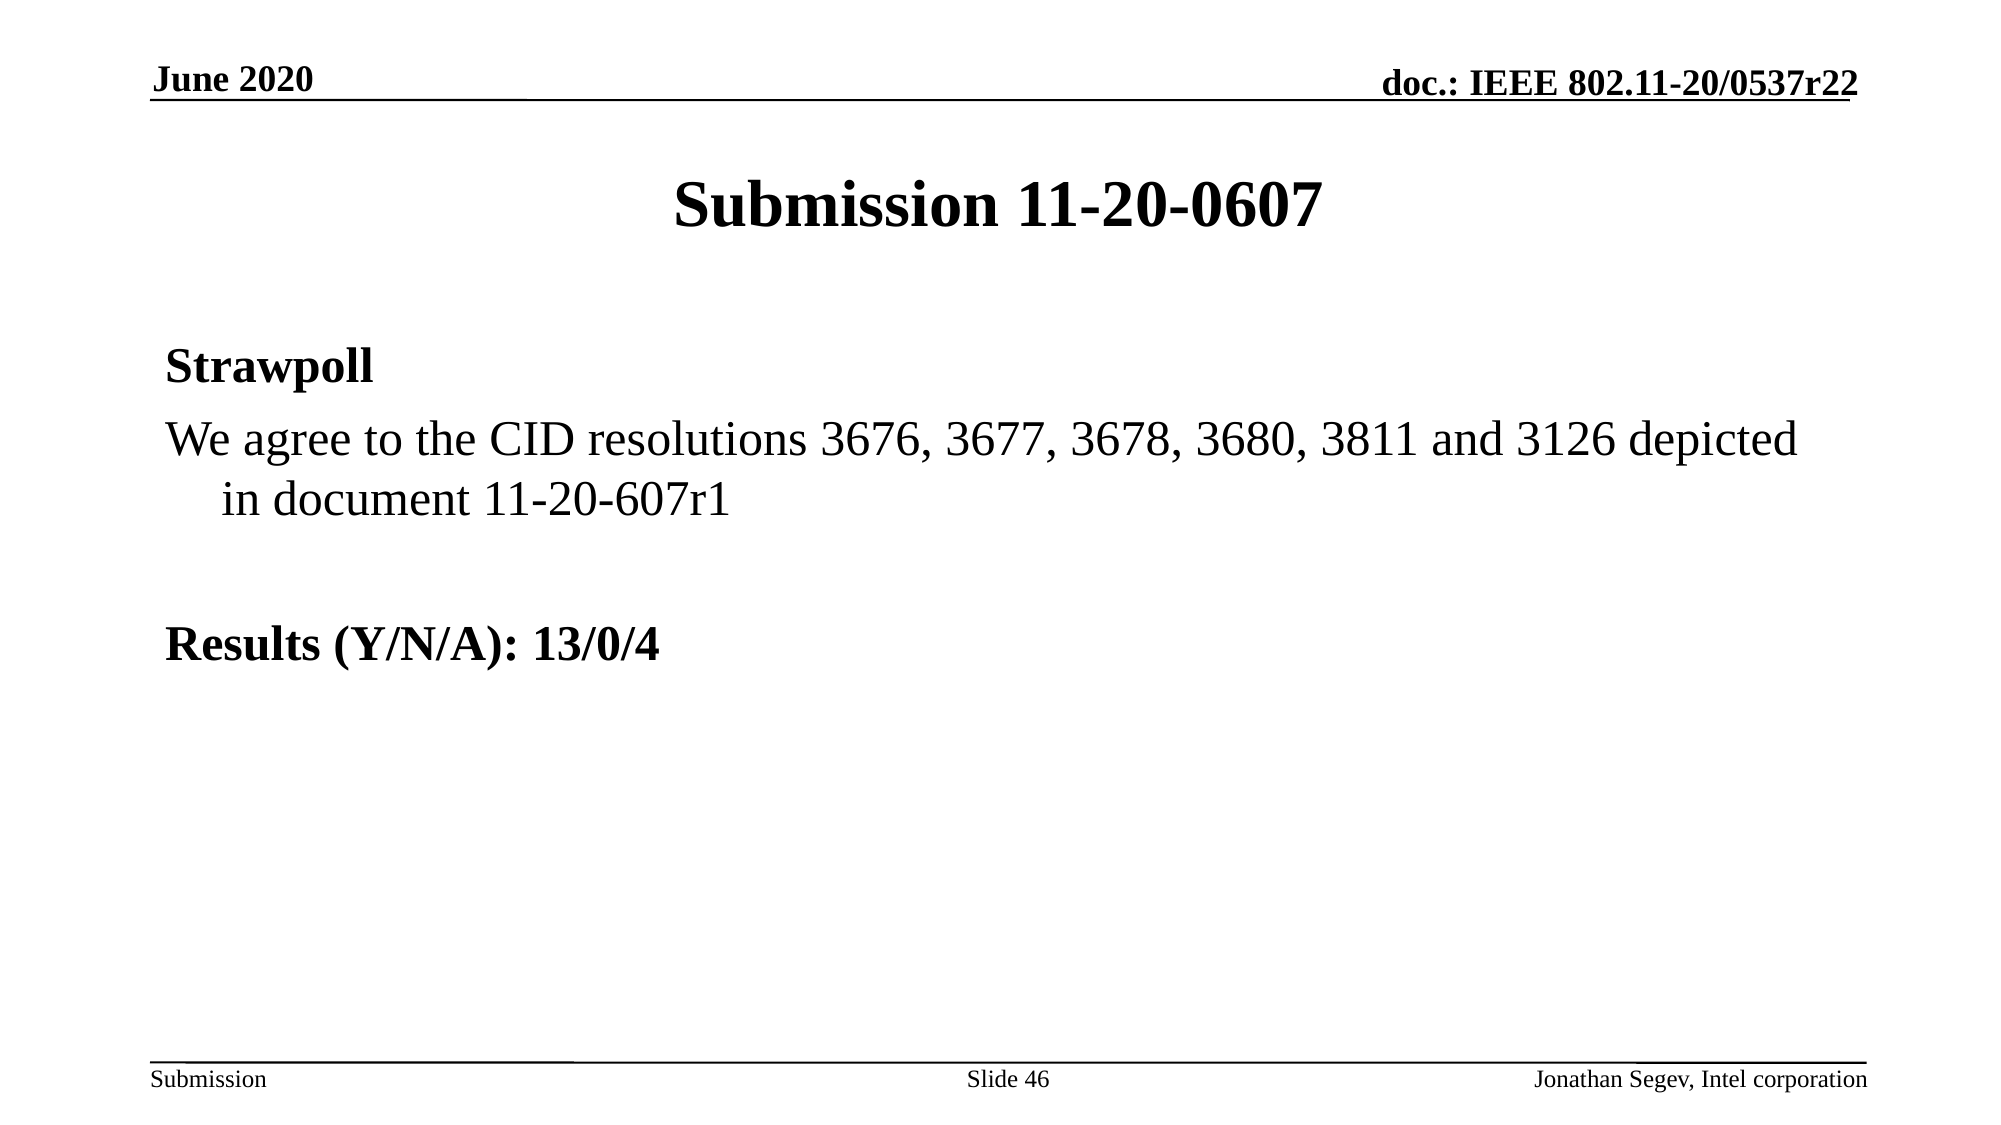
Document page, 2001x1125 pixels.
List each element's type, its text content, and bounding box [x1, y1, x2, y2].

slide_number Slide 46 [950, 1061, 1067, 1123]
footer Jonathan Segev, Intel corporation [1171, 1061, 1869, 1093]
title Submission 11-20-0607 [149, 112, 1850, 288]
list Strawpoll We agree to the CID resolutions 3676, 3677, 3678, 3680, 3811 and 3126 depicted in document 11-20-607r1 Results (Y/N/A): 13/0/4 [149, 324, 1850, 1000]
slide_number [152, 54, 563, 100]
